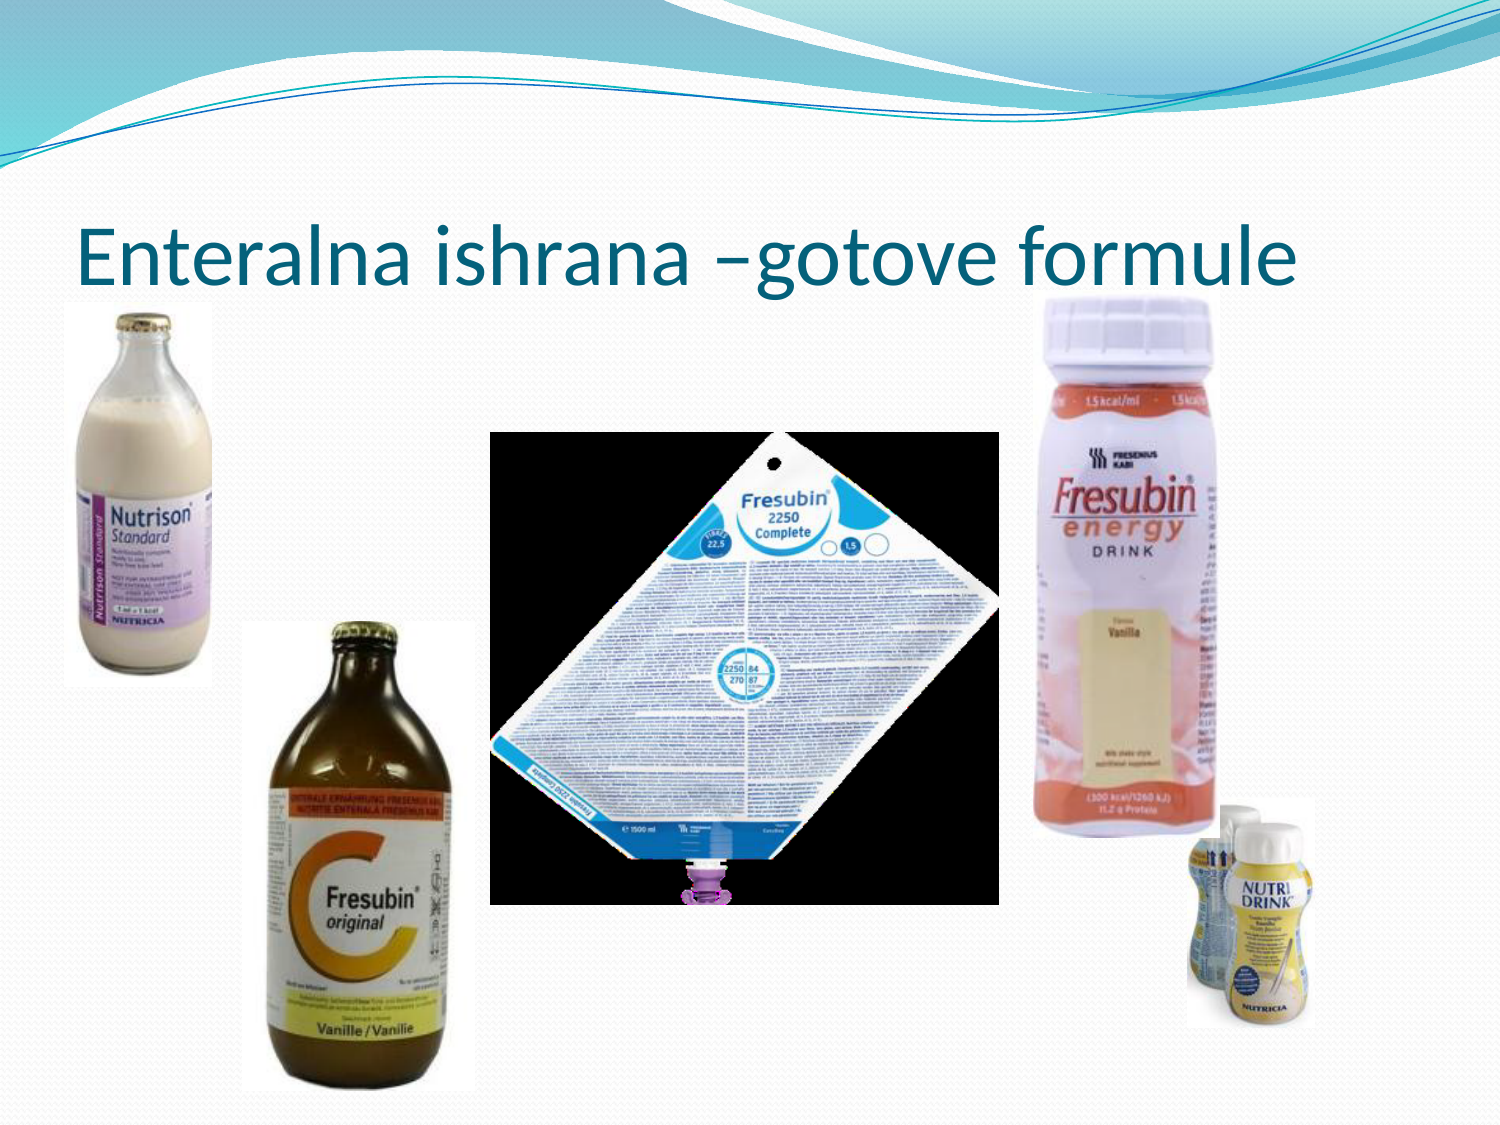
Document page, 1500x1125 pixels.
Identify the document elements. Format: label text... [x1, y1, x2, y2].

picture [241, 621, 476, 1091]
picture [1033, 290, 1220, 838]
title Enteralna ishrana –gotove formule [75, 115, 1425, 303]
picture [489, 432, 999, 906]
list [1186, 798, 1315, 1028]
picture [64, 302, 212, 688]
